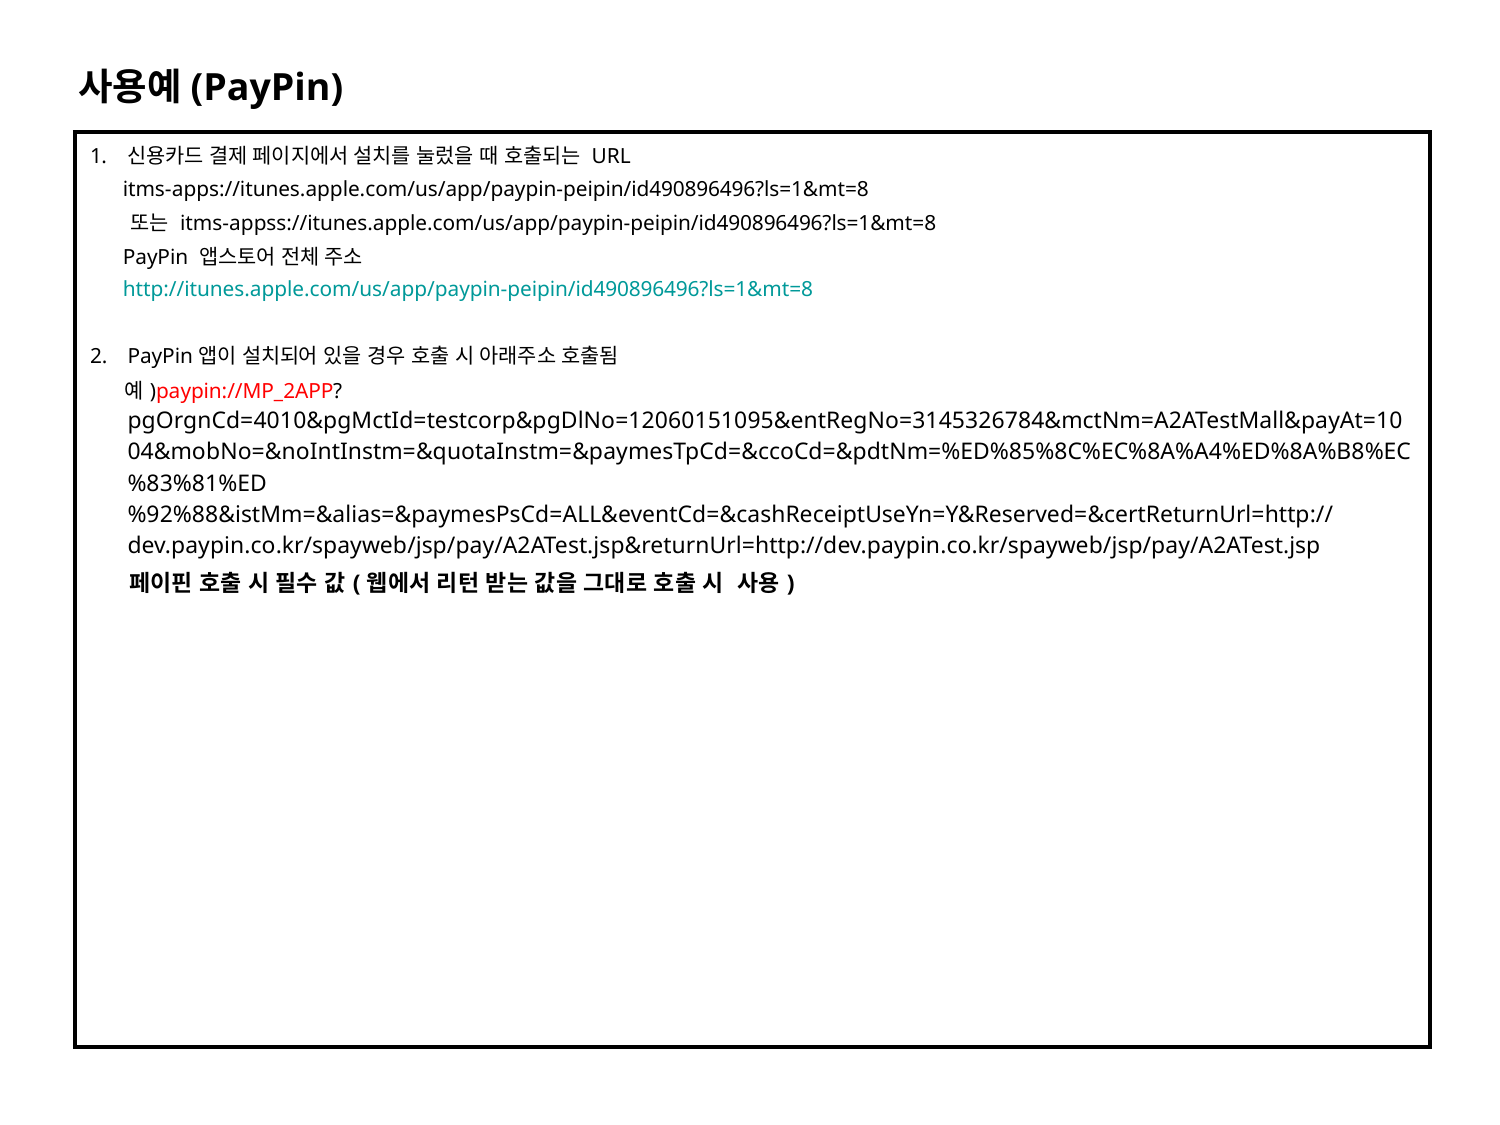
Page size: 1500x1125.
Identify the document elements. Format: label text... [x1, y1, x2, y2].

text_box 사용예(PayPin) [45, 55, 359, 116]
table_header 신용카드 결제 페이지에서 설치를 눌렀을 때 호출되는 URL itms-apps://itunes.apple.com/us/app/paypin-peipin/id490896496?ls=1&mt=8 또는 itms-appss://itunes.apple.com/us/app/paypin-peipin/id490896496?ls=1&mt=8 PayPin 앱스토어 전체 주소 http://itunes.apple.com/us/app/paypin-peipin/id490896496?ls=1&mt=8 PayPin앱이 설치되어 있을 경우 호출 시 아래주소 호출됨 예)paypin://MP_2APP? pgOrgnCd=4010&pgMctId=testcorp&pgDlNo=12060151095&entRegNo=3145326784&mctNm=A2ATestMall&payAt=1004&mobNo=&noIntInstm=&quotaInstm=&paymesTpCd=&ccoCd=&pdtNm=%ED%85%8C%EC%8A%A4%ED%8A%B8%EC%83%81%ED%92%88&istMm=&alias=&paymesPsCd=ALL&eventCd=&cashReceiptUseYn=Y&Reserved=&certReturnUrl=http://dev.paypin.co.kr/spayweb/jsp/pay/A2ATest.jsp&returnUrl=http://dev.paypin.co.kr/spayweb/jsp/pay/A2ATest.jsp 페이핀 호출 시 필수 값(웹에서 리턴 받는 값을 그대로 호출 시 사용) [77, 134, 1428, 1045]
